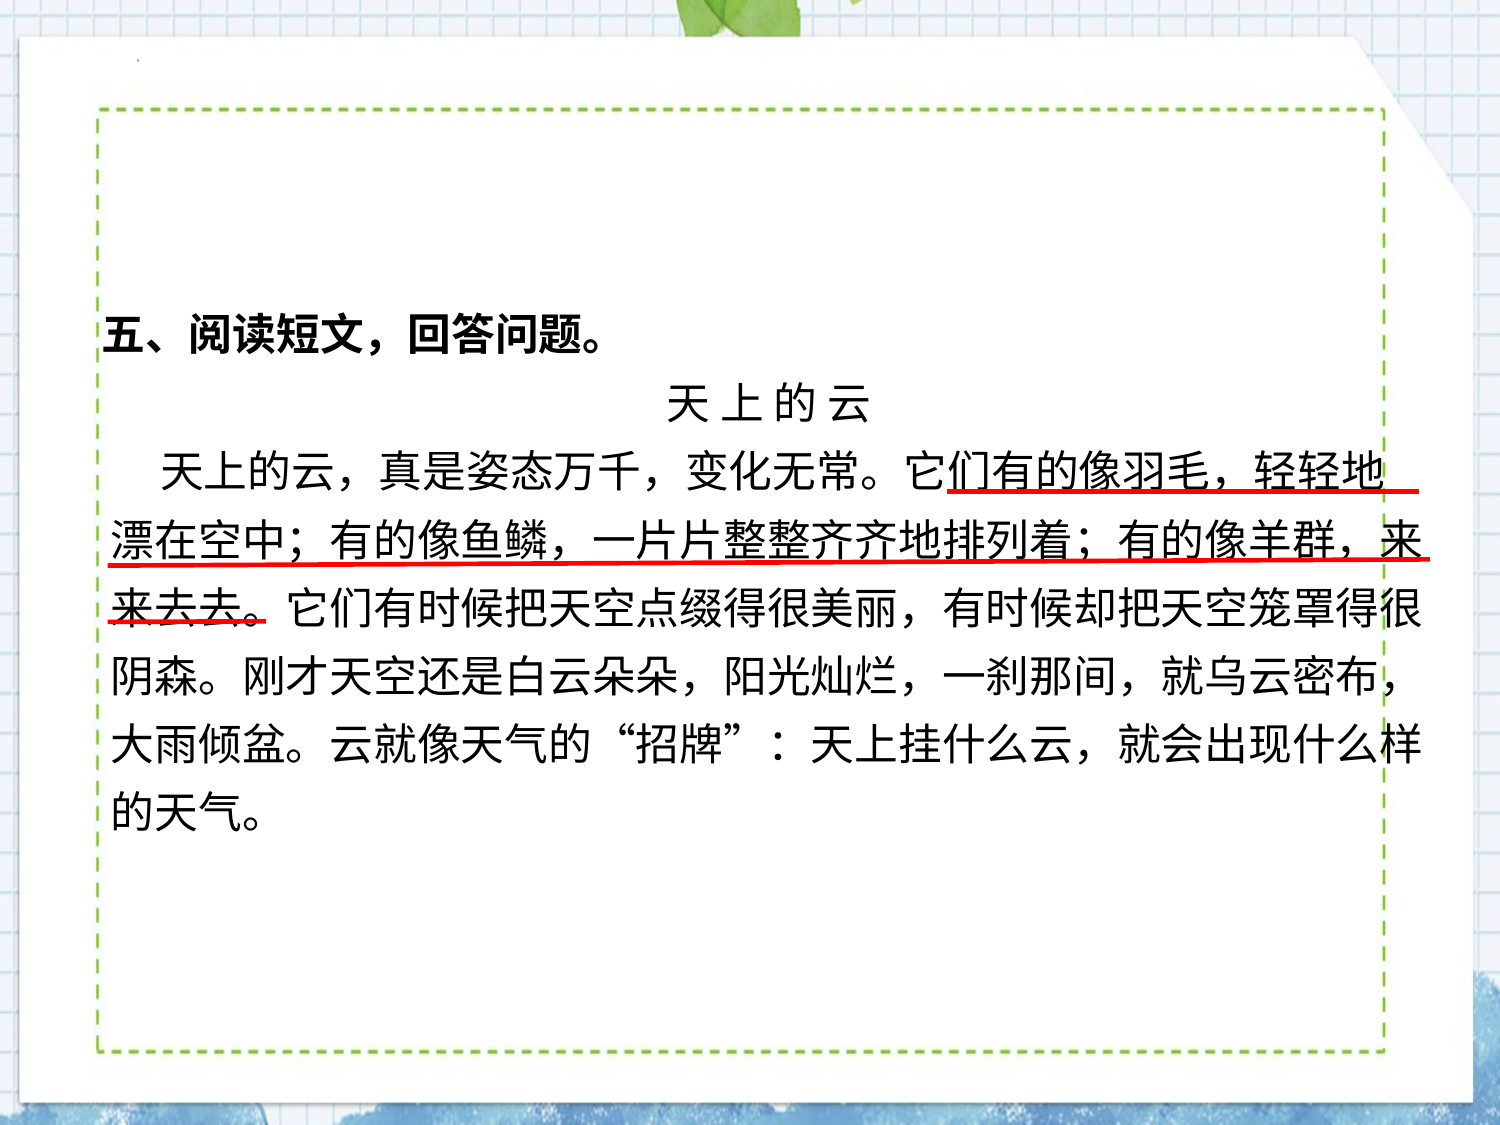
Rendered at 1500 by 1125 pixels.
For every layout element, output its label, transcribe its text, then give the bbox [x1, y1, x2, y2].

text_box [107, 559, 1431, 566]
picture [0, 0, 1500, 1125]
text_box 天 上 的 云 天上的云，真是姿态万千，变化无常。它们有的像羽毛，轻轻地漂在空中；有的像鱼鳞，一片片整整齐齐地排列着；有的像羊群，来来去去。它们有时候把天空点缀得很美丽，有时候却把天空笼罩得很阴森。刚才天空还是白云朵朵，阳光灿烂，一刹那间，就乌云密布，大雨倾盆。云就像天气的“招牌”：天上挂什么云，就会出现什么样的天气。 [96, 352, 1442, 846]
text_box 五、阅读短文，回答问题。 [86, 288, 1139, 367]
